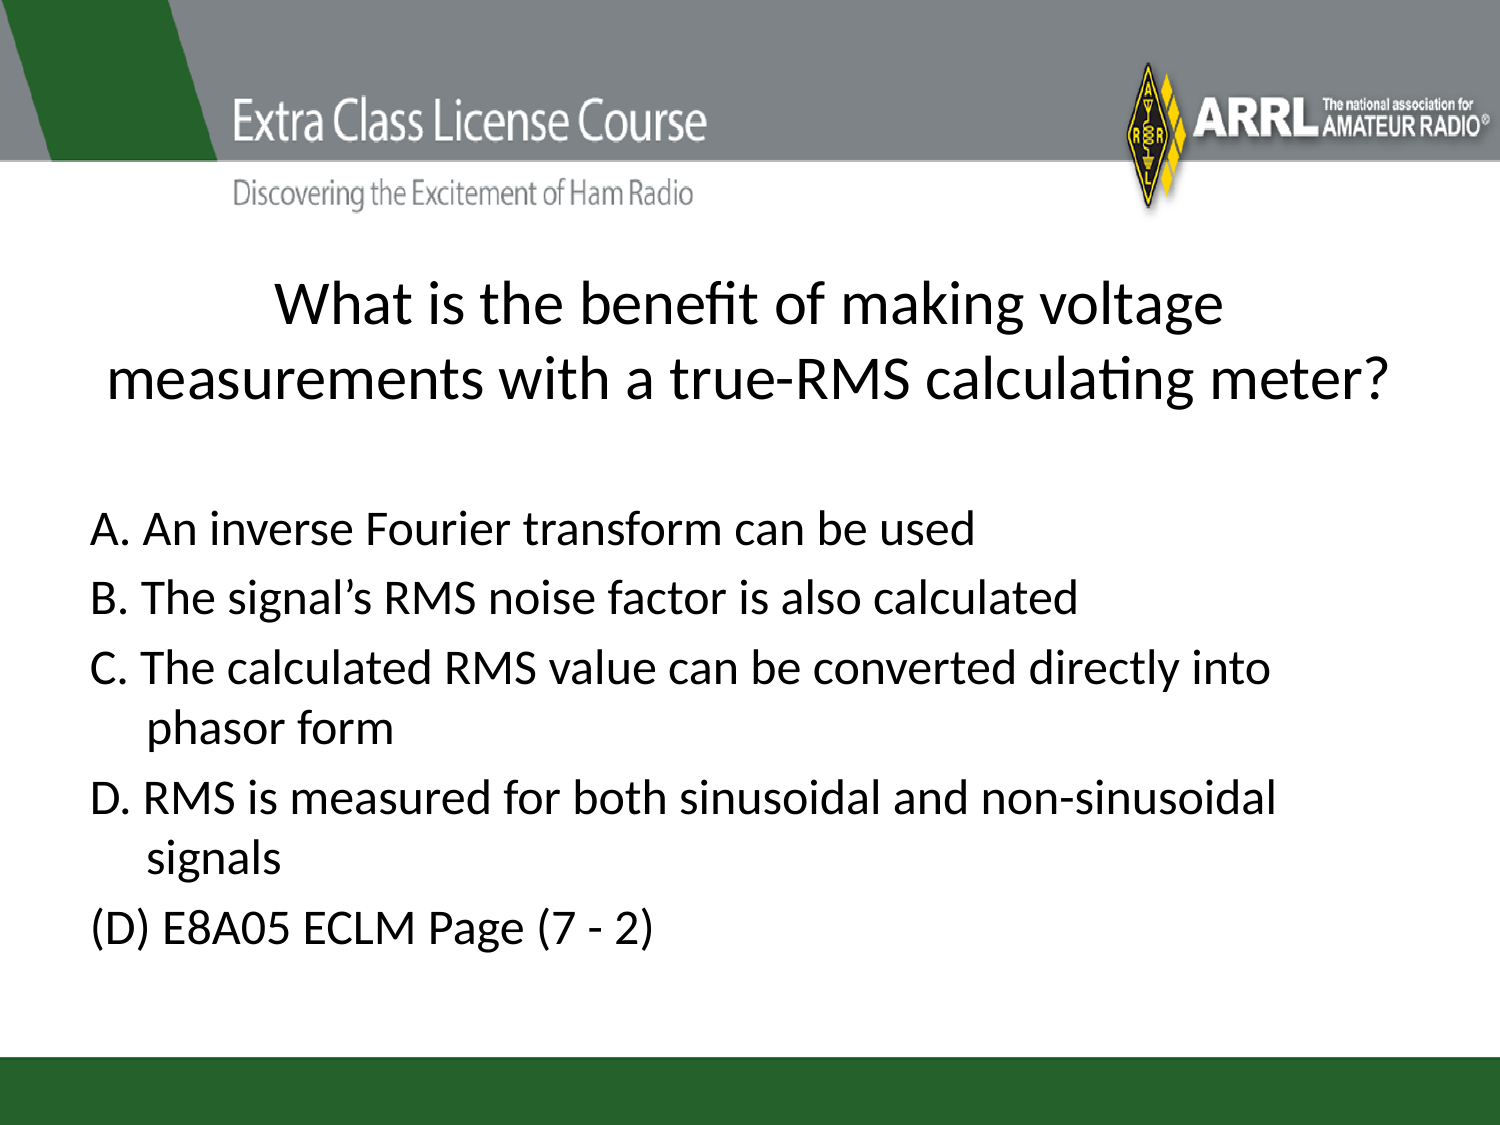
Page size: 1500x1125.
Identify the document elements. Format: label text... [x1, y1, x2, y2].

list A. An inverse Fourier transform can be used B. The signal’s RMS noise factor is also calculated C. The calculated RMS value can be converted directly into phasor form D. RMS is measured for both sinusoidal and non-sinusoidal signals (D) E8A05 ECLM Page (7 - 2) [75, 487, 1425, 1005]
picture [0, 0, 1500, 1125]
title What is the benefit of making voltage measurements with a true-RMS calculating meter? [75, 254, 1425, 435]
